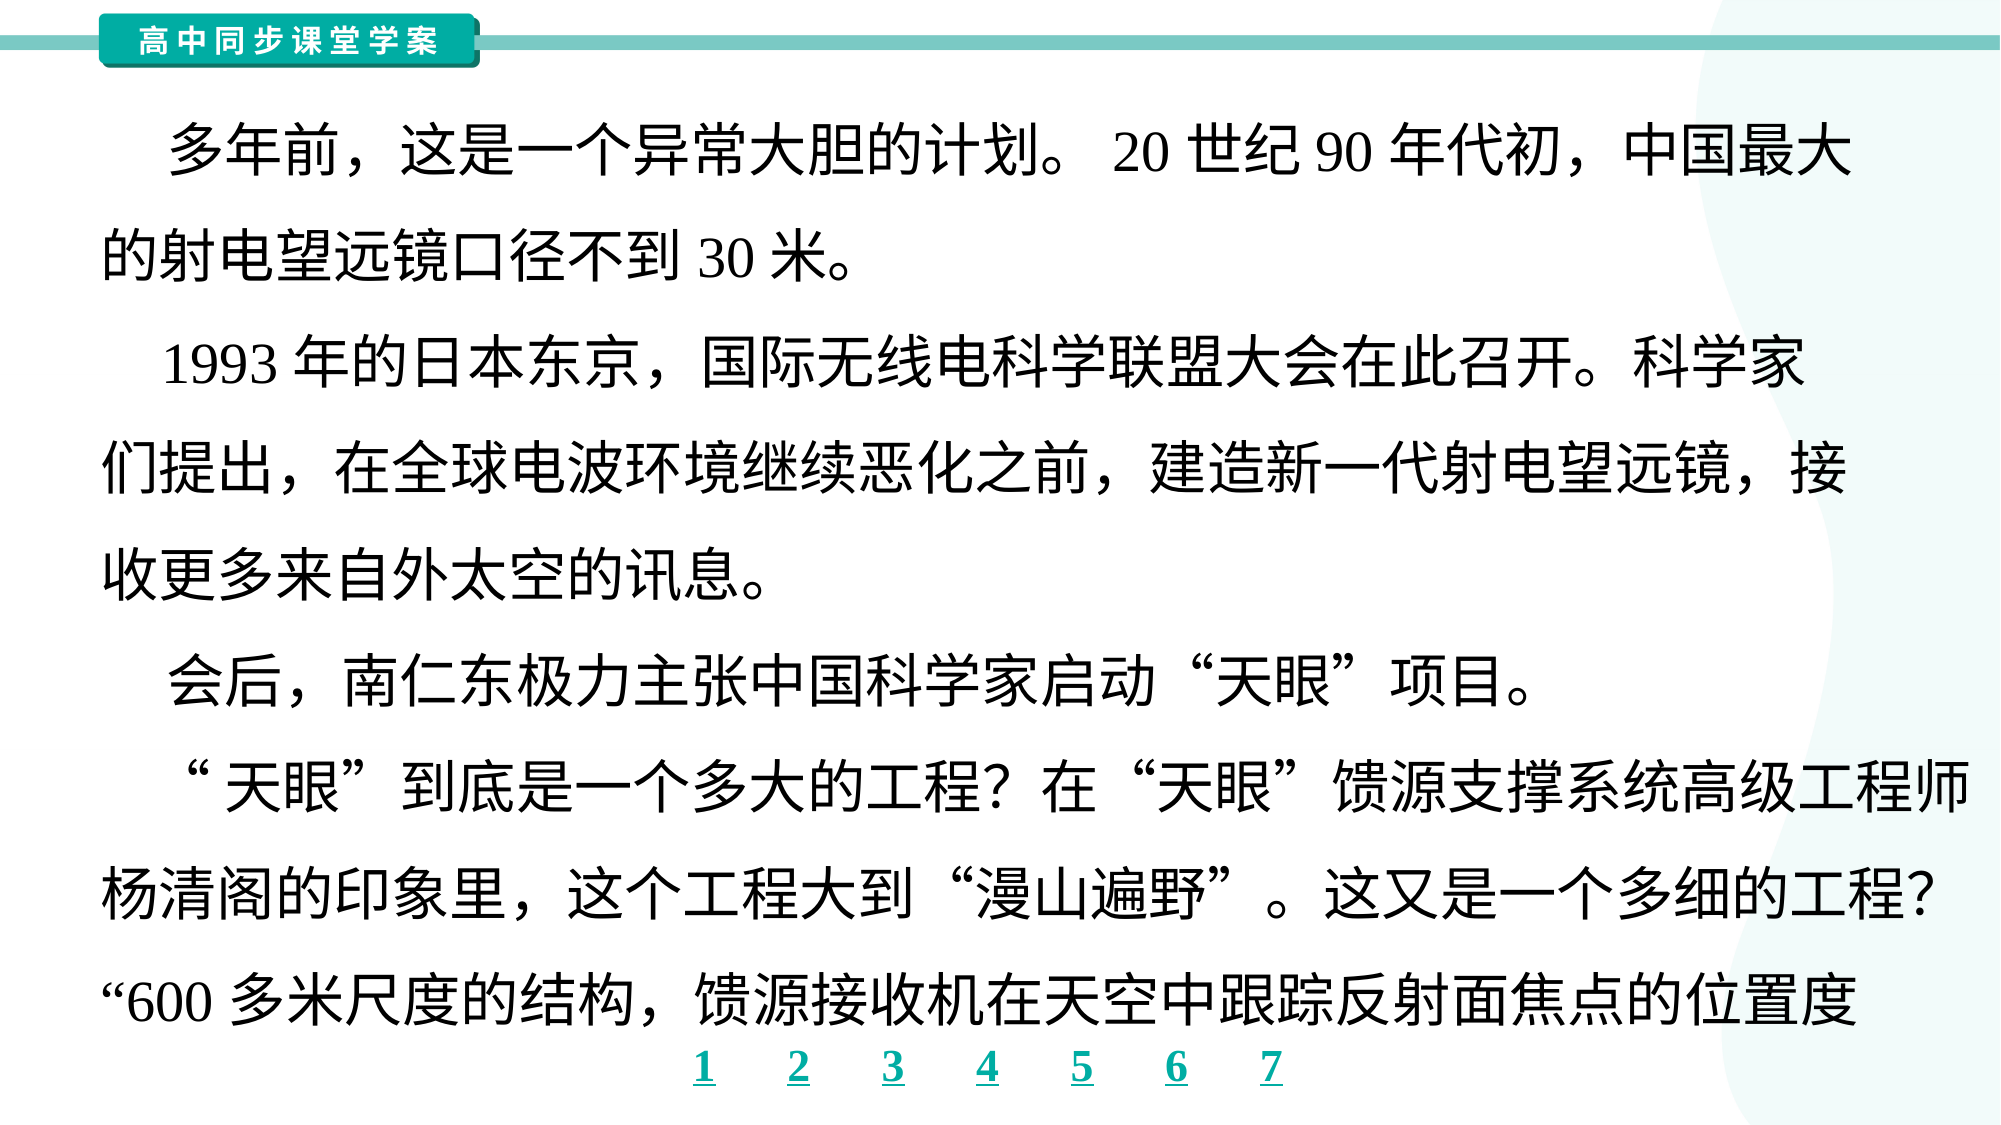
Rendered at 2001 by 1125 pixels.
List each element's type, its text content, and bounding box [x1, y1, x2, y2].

picture [0, 0, 2000, 1125]
text_box 多年前，这是一个异常大胆的计划。20世纪90年代初，中国最大 的射电望远镜口径不到30米。 1993年的日本东京，国际无线电科学联盟大会在此召开。科学家 们提出，在全球电波环境继续恶化之前，建造新一代射电望远镜，接 收更多来自外太空的讯息。 会后，南仁东极力主张中国科学家启动“天眼”项目。 “天眼”到底是一个多大的工程？在“天眼”馈源支撑系统高级工程师 杨清阁的印象里，这个工程大到“漫山遍野”。这又是一个多细的工程？ “600多米尺度的结构，馈源接收机在天空中跟踪反射面焦点的位置度 [100, 76, 1899, 1033]
